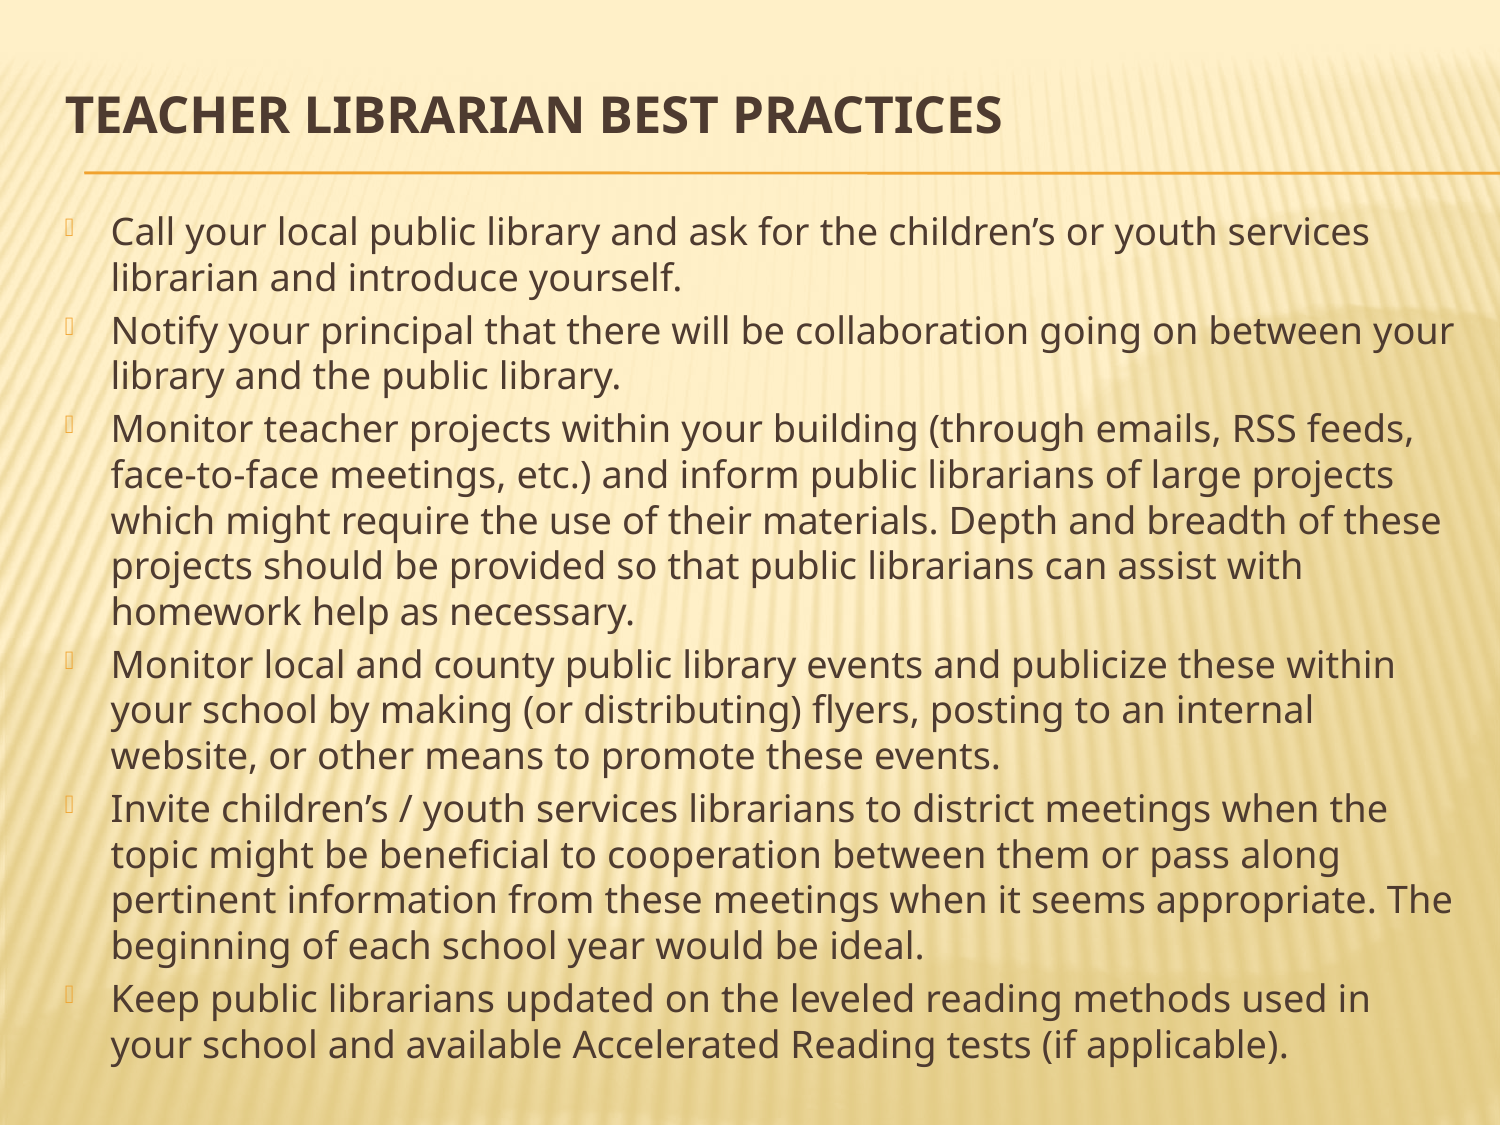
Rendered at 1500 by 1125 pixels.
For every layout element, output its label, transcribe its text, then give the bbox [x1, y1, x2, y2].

title Teacher Librarian Best Practices [50, 75, 1475, 200]
list Call your local public library and ask for the children’s or youth services librarian and introduce yourself. Notify your principal that there will be collaboration going on between your library and the public library. Monitor teacher projects within your building (through emails, RSS feeds, face-to-face meetings, etc.) and inform public librarians of large projects which might require the use of their materials. Depth and breadth of these projects should be provided so that public librarians can assist with homework help as necessary. Monitor local and county public library events and publicize these within your school by making (or distributing) flyers, posting to an internal website, or other means to promote these events. Invite children’s / youth services librarians to district meetings when the topic might be beneficial to cooperation between them or pass along pertinent information from these meetings when it seems appropriate. The beginning of each school year would be ideal. Keep public librarians updated on the leveled reading methods used in your school and available Accelerated Reading tests (if applicable). [50, 200, 1475, 1075]
